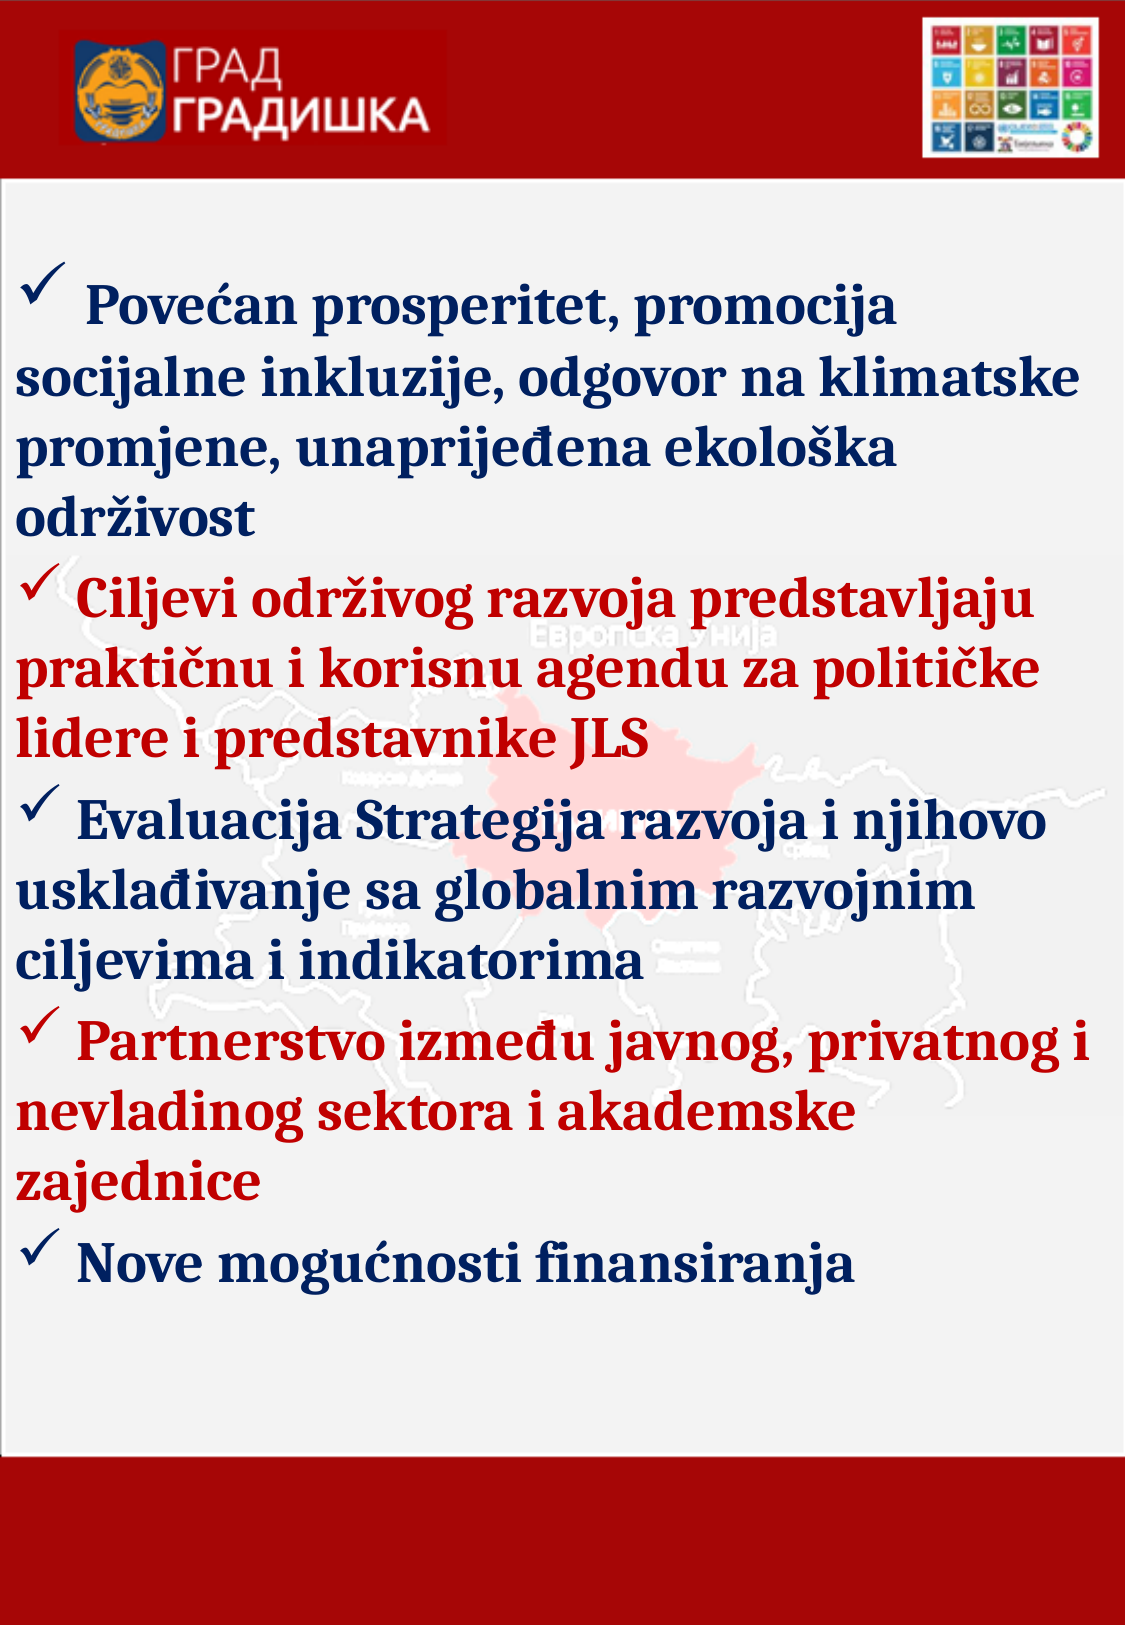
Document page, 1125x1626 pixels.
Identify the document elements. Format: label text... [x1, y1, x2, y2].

text_box Povećan prosperitet, promocija socijalne inkluzije, odgovor na klimatske promjene, unaprijeđena ekološka održivost Ciljevi održivog razvoja predstavljaju praktičnu i korisnu agendu za političke lidere i predstavnike JLS Evaluacija Strategija razvoja i njihovo usklađivanje sa globalnim razvojnim ciljevima i indikatorima Partnerstvo između javnog, privatnog i nevladinog sektora i akademske zajednice Nove mogućnosti finansiranja [0, 249, 1125, 1434]
picture [0, 0, 1125, 249]
picture [0, 1434, 1125, 1625]
